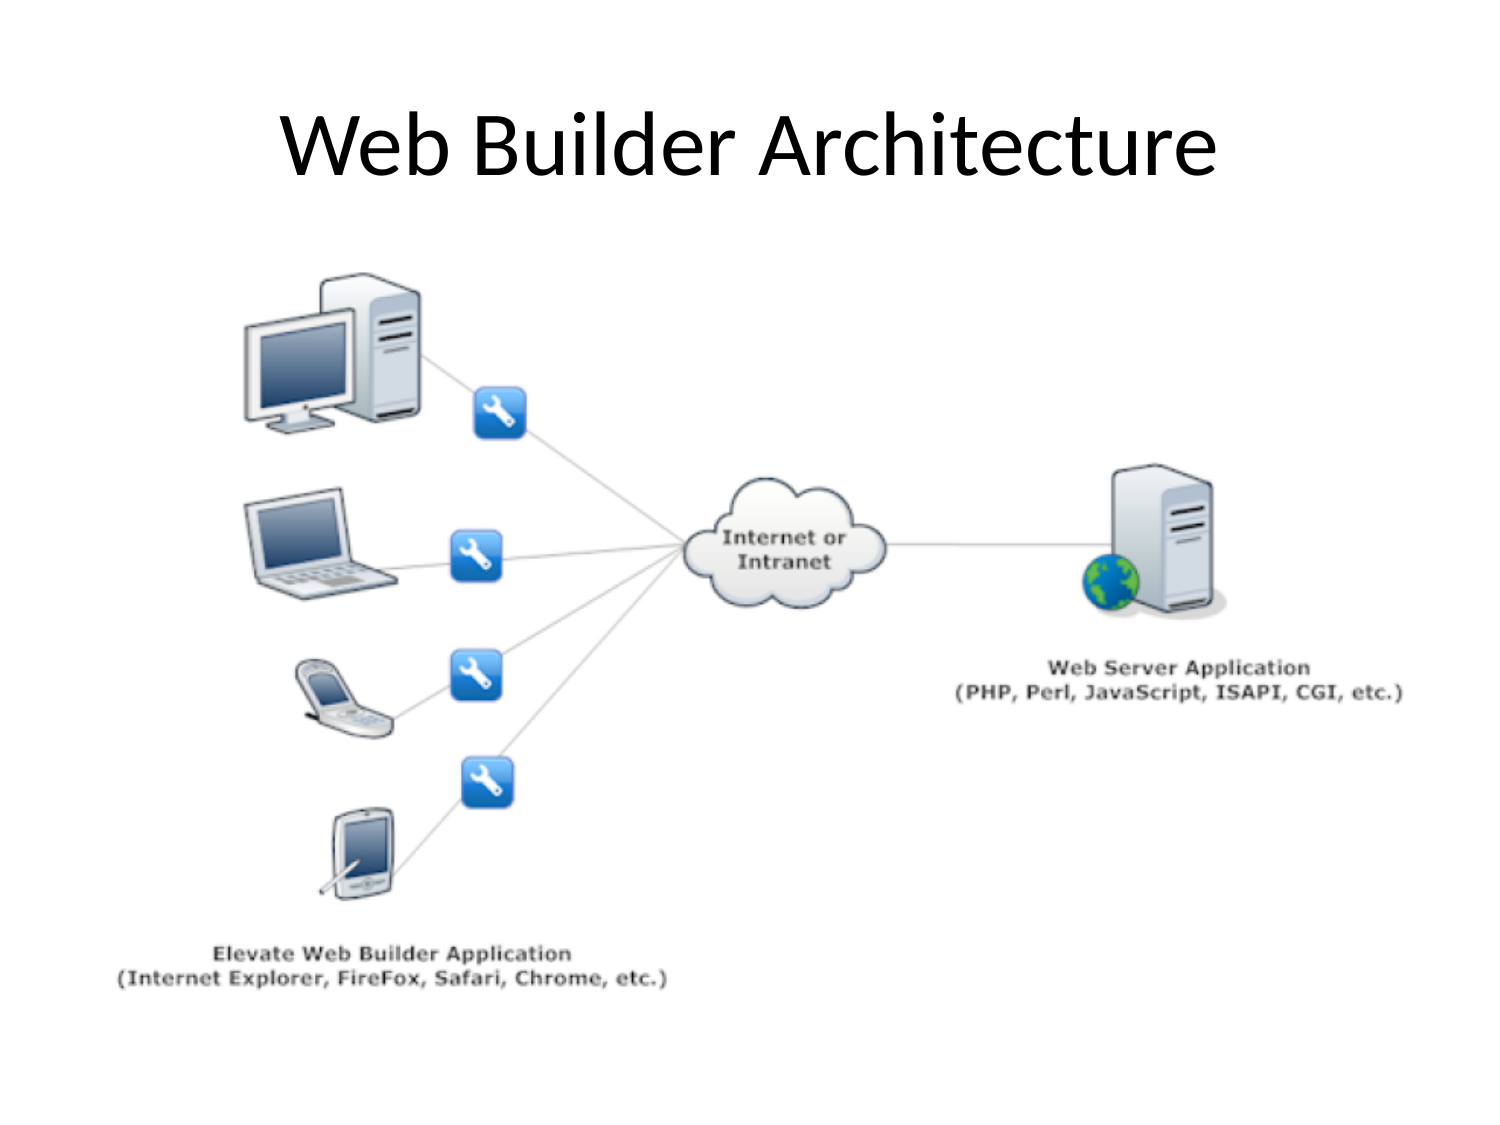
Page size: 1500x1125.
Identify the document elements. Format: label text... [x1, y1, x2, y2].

title Web Builder Architecture [75, 45, 1425, 233]
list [87, 262, 1413, 1006]
